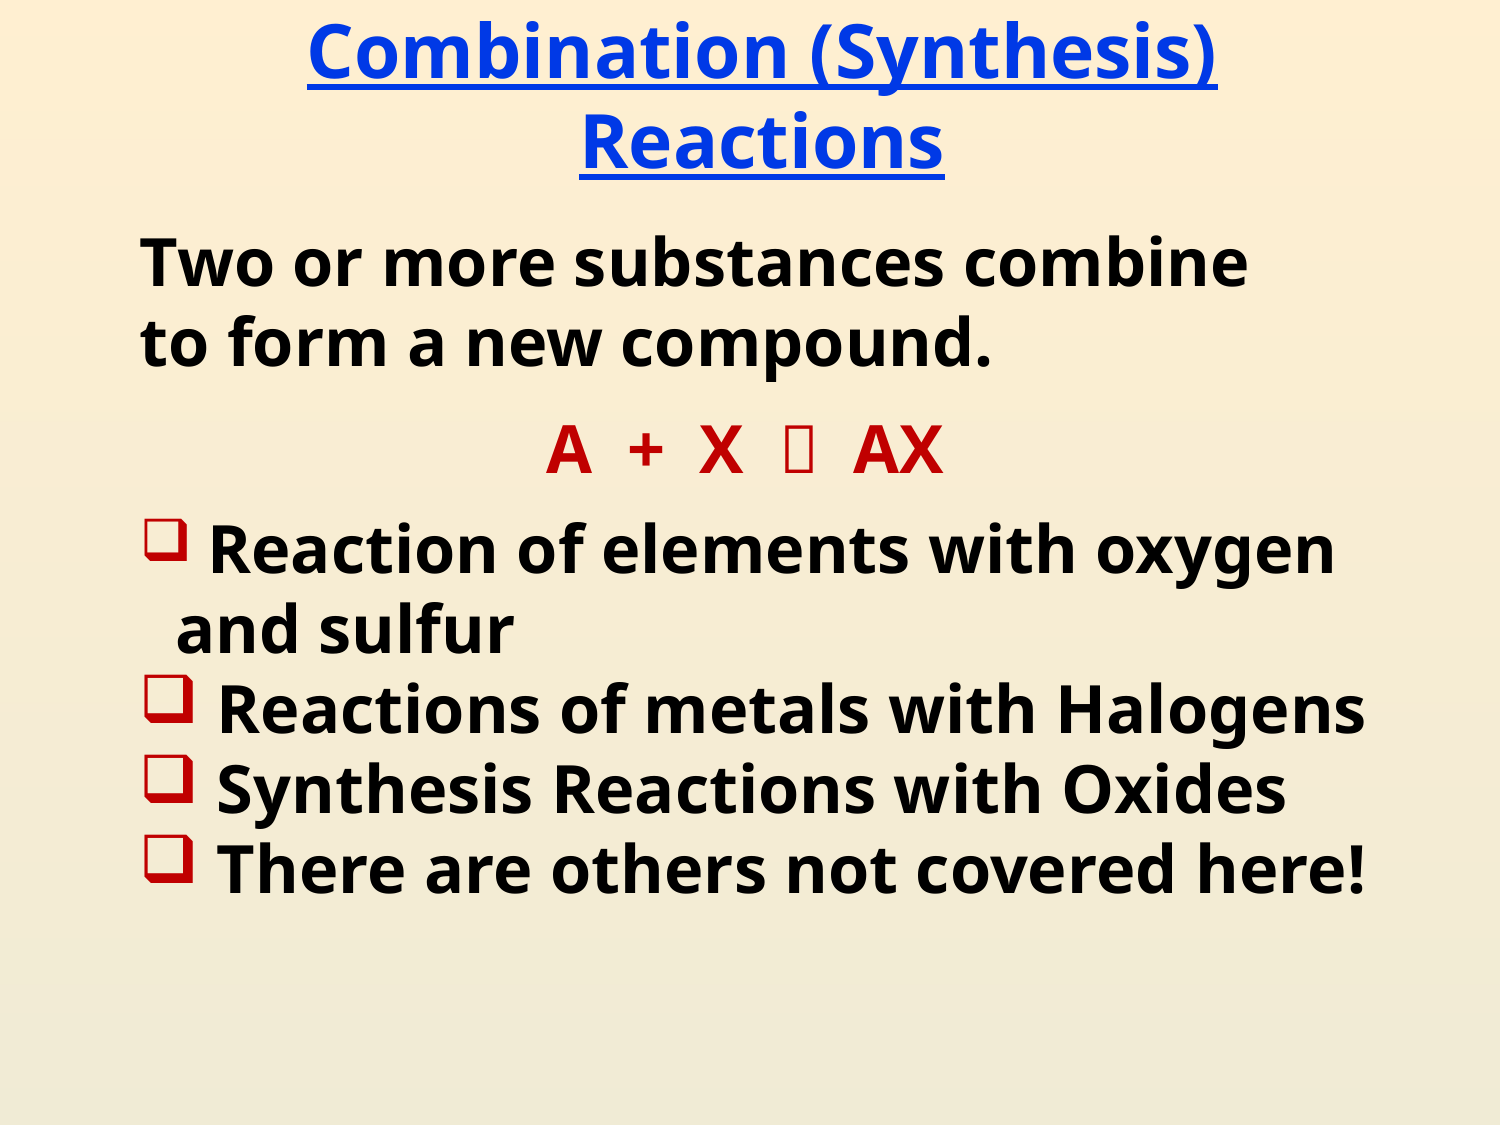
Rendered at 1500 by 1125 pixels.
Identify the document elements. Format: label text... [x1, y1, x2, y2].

text_box Two or more substances combine to form a new compound. [125, 212, 1350, 388]
text_box Reaction of elements with oxygen and sulfur Reactions of metals with Halogens Synthesis Reactions with Oxides There are others not covered here! [125, 499, 1450, 915]
title Combination (Synthesis) Reactions [99, 0, 1426, 188]
text_box A + X  AX [532, 399, 960, 495]
